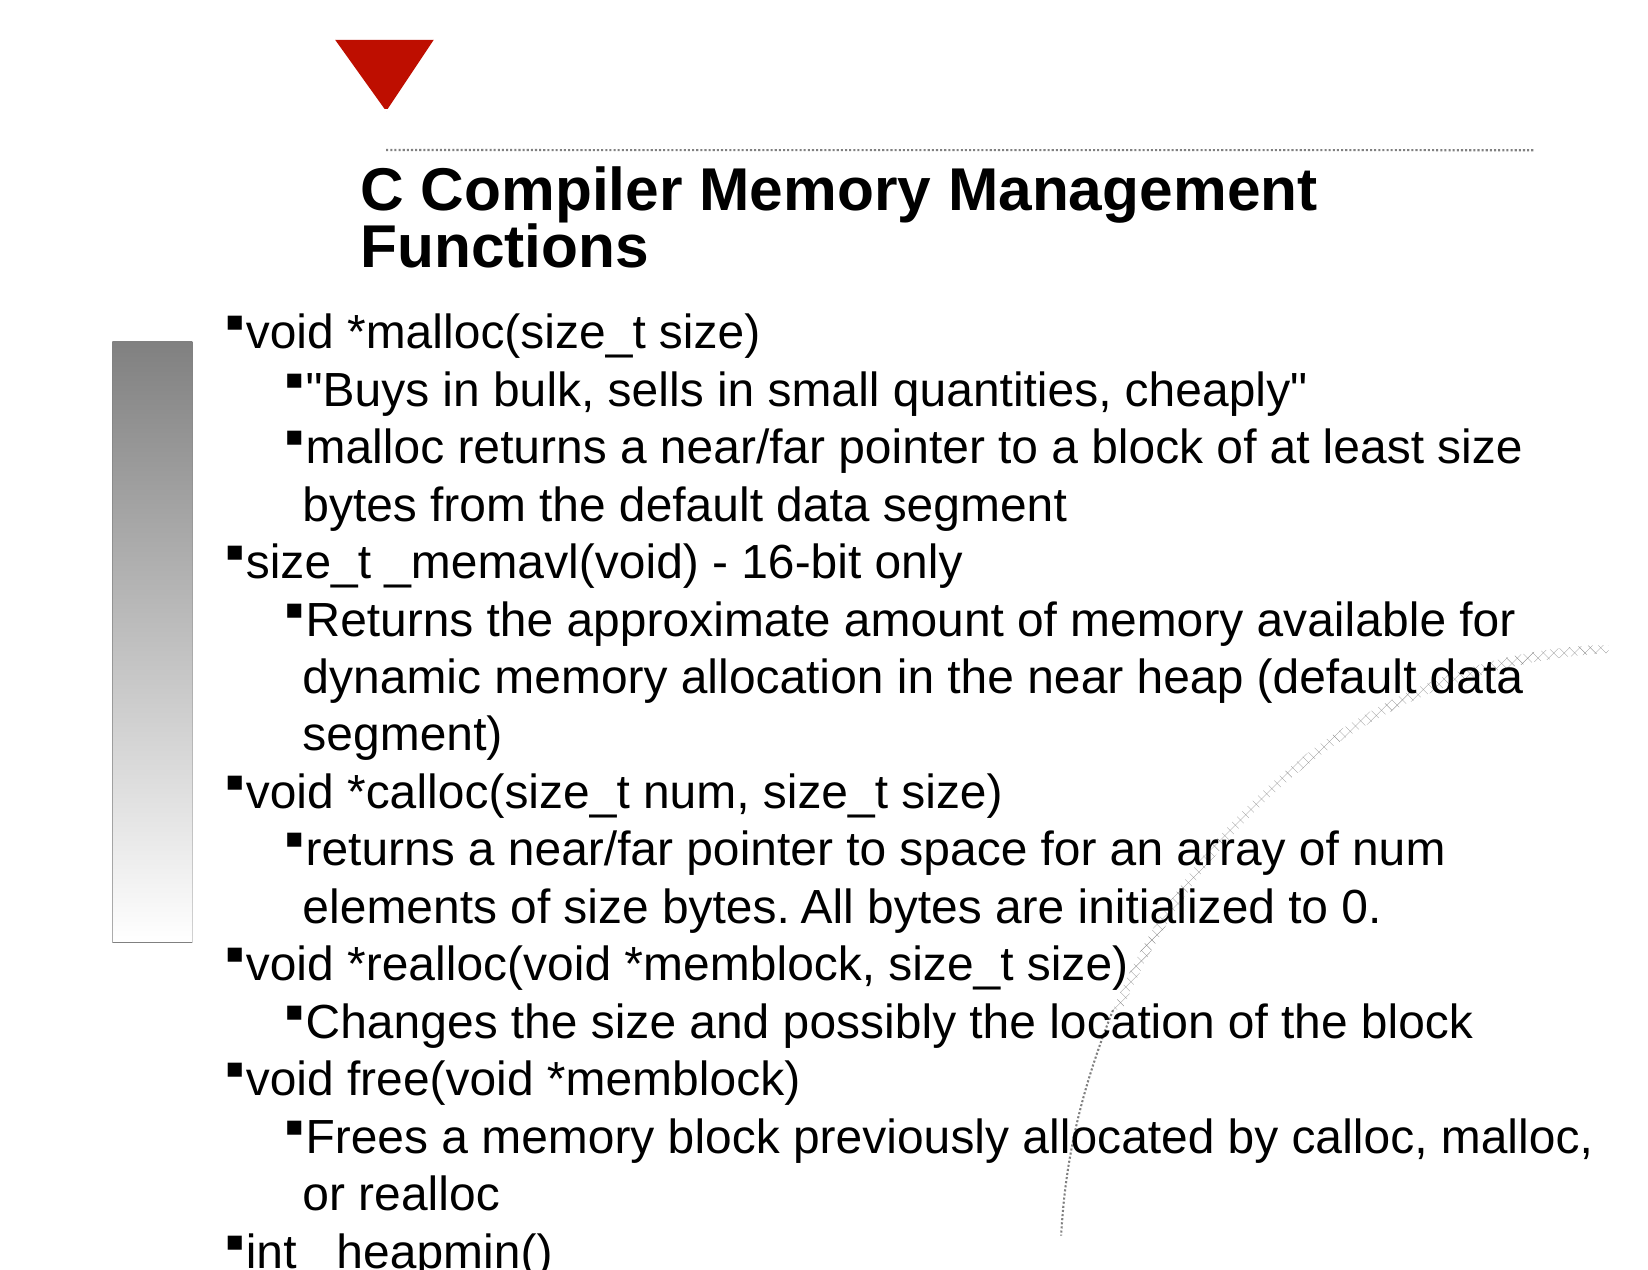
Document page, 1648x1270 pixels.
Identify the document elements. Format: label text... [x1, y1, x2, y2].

text_box void *malloc(size_t size) "Buys in bulk, sells in small quantities, cheaply" malloc returns a near/far pointer to a block of at least size bytes from the default data segment size_t _memavl(void) - 16-bit only Returns the approximate amount of memory available for dynamic memory allocation in the near heap (default data segment) void *calloc(size_t num, size_t size) returns a near/far pointer to space for an array of num elements of size bytes. All bytes are initialized to 0. void *realloc(void *memblock, size_t size) Changes the size and possibly the location of the block void free(void *memblock) Frees a memory block previously allocated by calloc, malloc, or realloc int _heapmin() [223, 300, 1624, 1270]
text_box C Compiler Memory Management Functions [360, 109, 1574, 300]
